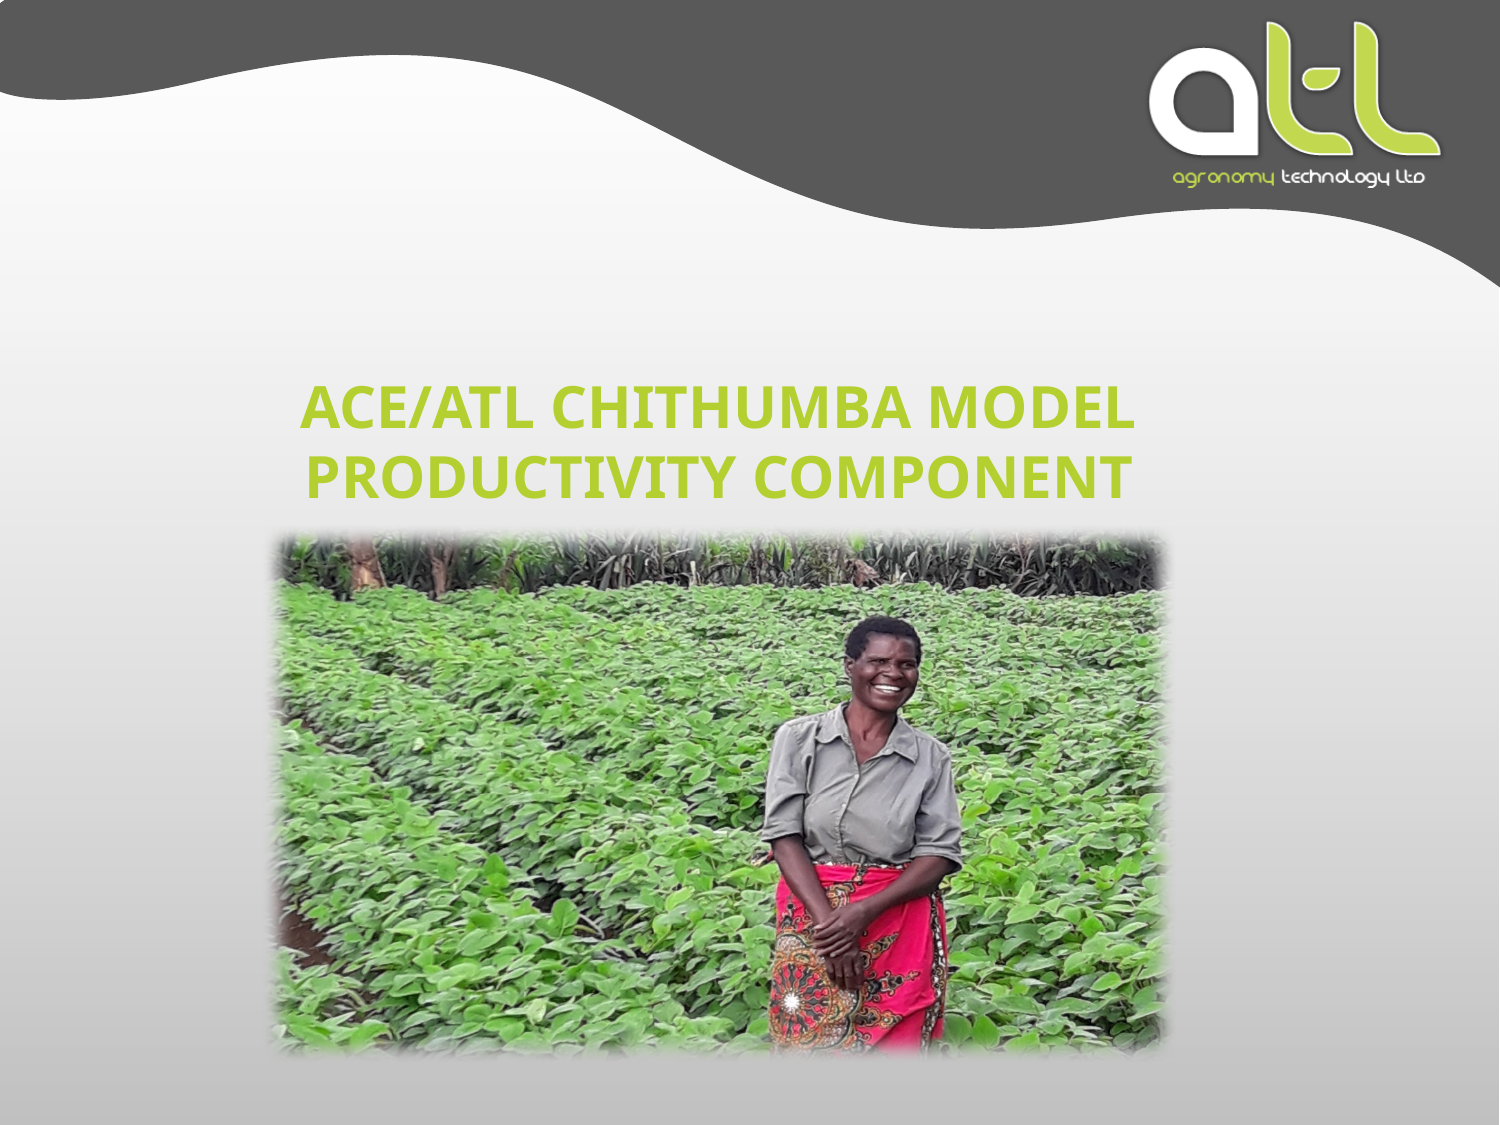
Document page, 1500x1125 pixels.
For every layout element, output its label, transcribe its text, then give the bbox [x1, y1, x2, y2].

picture [262, 524, 1176, 1063]
title ACE/ATL CHITHUMBA MODEL Productivity Component [225, 362, 1213, 525]
picture [1137, 12, 1451, 188]
